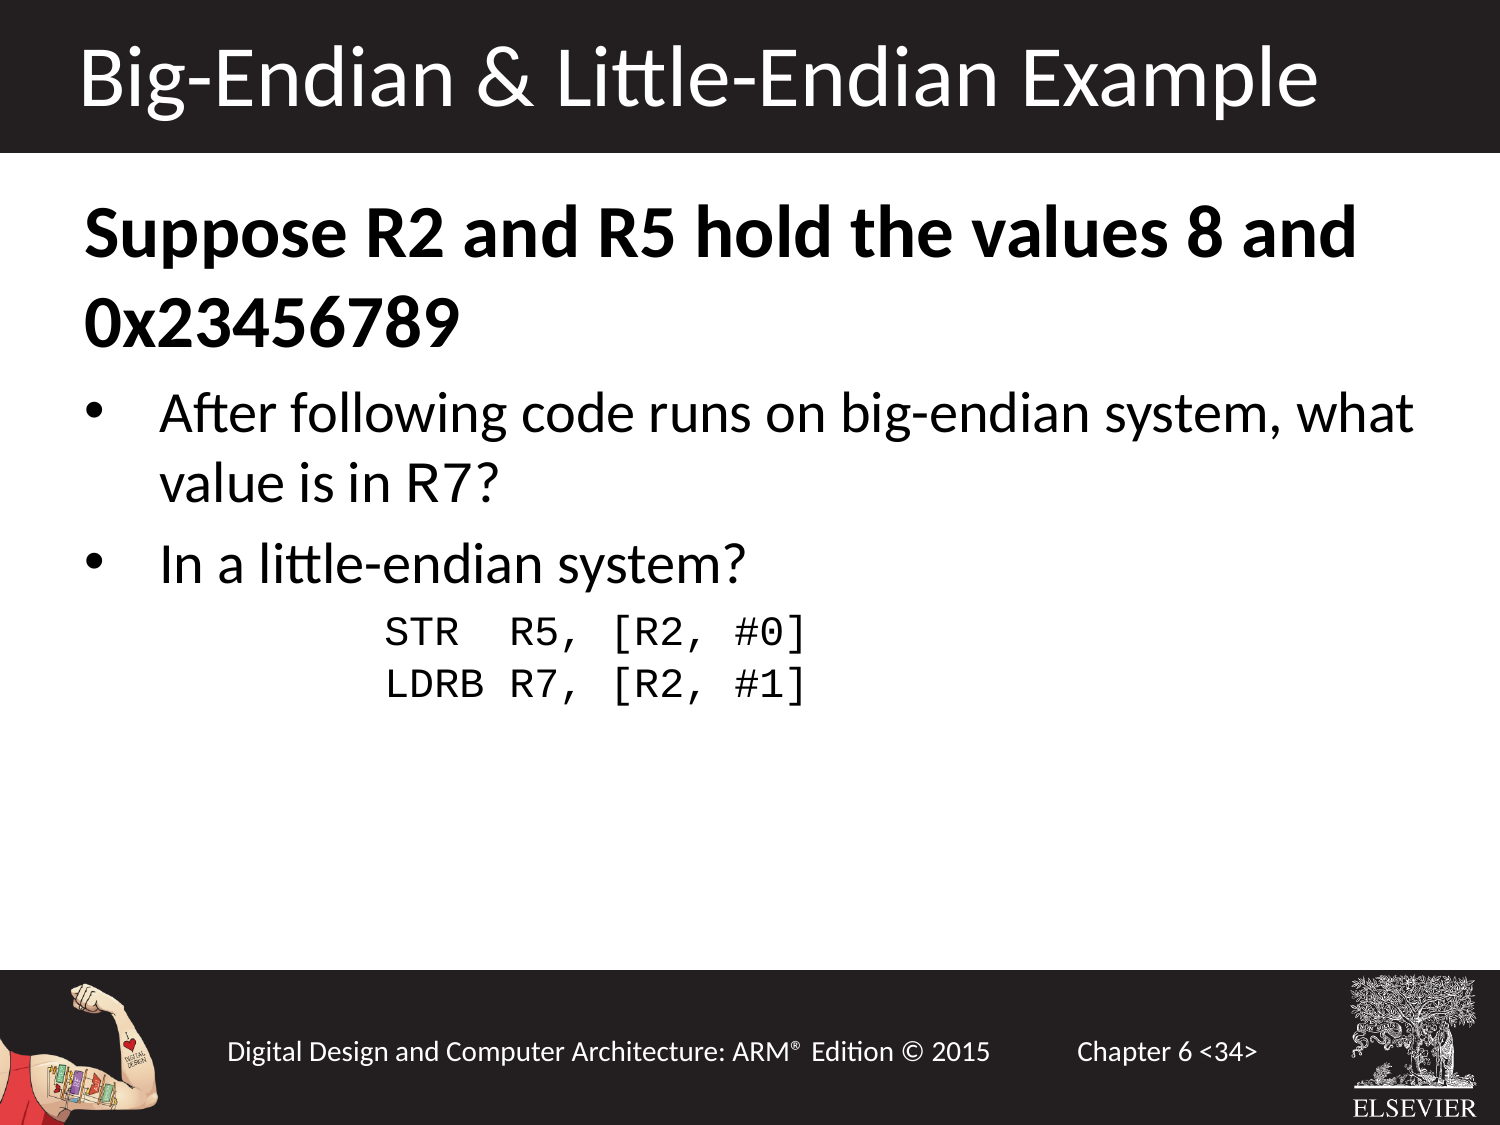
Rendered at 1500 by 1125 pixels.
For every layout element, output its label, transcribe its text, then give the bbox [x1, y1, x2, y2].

text_box Suppose R2 and R5 hold the values 8 and 0x23456789 After following code runs on big-endian system, what value is in R7? In a little-endian system? STR R5, [R2, #0] LDRB R7, [R2, #1] [69, 174, 1457, 988]
text_box Big-Endian & Little-Endian Example [63, 11, 1364, 131]
text_box [87, 988, 112, 1025]
picture [0, 979, 163, 1125]
text_box [112, 988, 1438, 1050]
picture [1350, 974, 1477, 1117]
